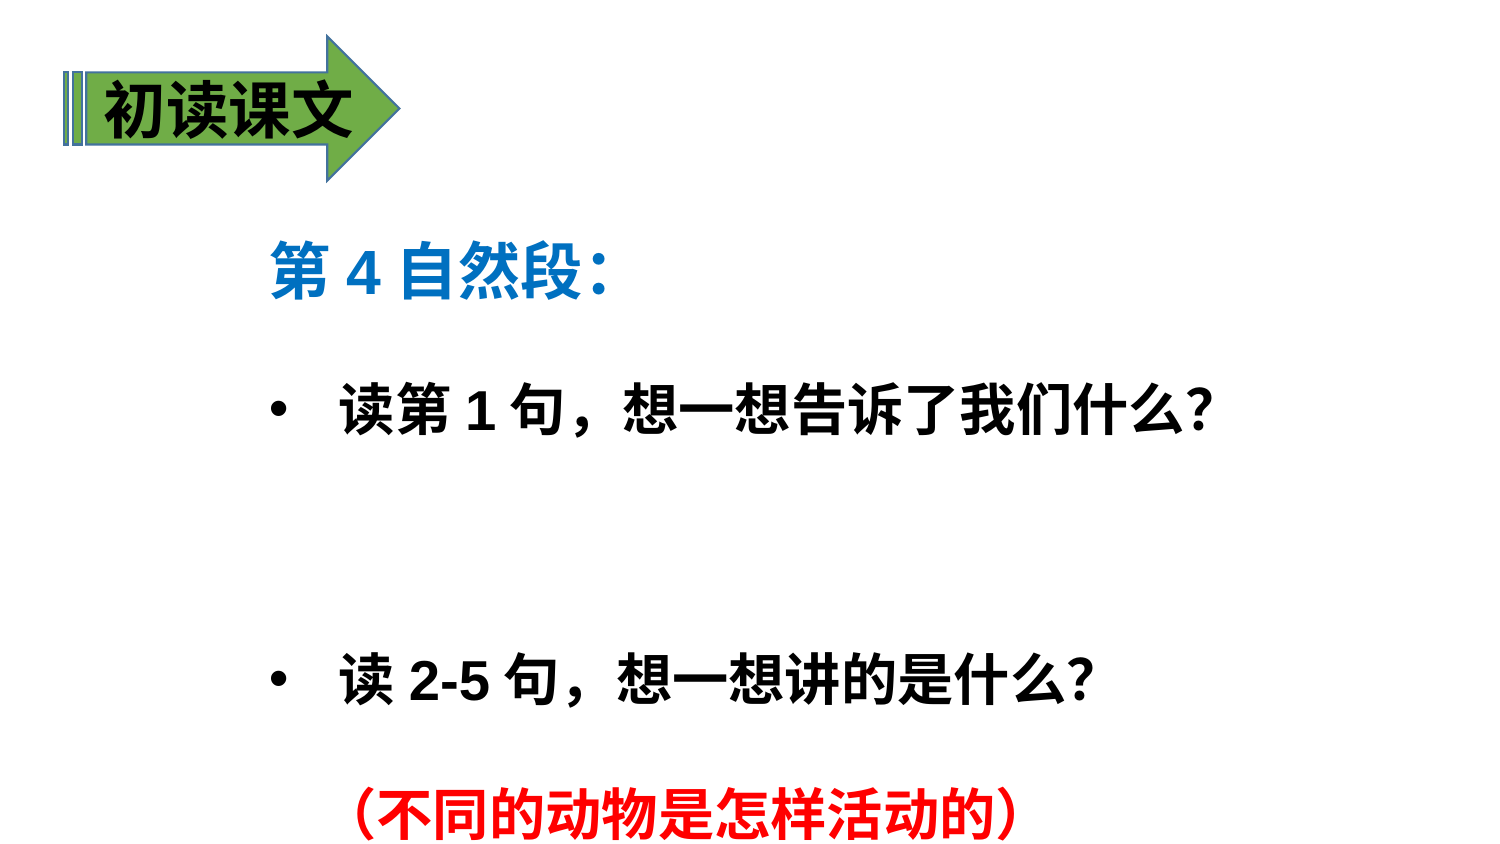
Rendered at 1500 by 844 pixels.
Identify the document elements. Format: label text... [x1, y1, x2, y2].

text_box 第4自然段： 读第1句，想一想告诉了我们什么？ 读2-5句，想一想讲的是什么？ （不同的动物是怎样活动的） [257, 151, 1359, 844]
text_box [371, 78, 401, 139]
text_box [85, 71, 92, 146]
text_box [63, 71, 69, 146]
text_box [72, 71, 83, 146]
text_box [326, 33, 358, 65]
text_box 初读课文 [92, 65, 371, 152]
